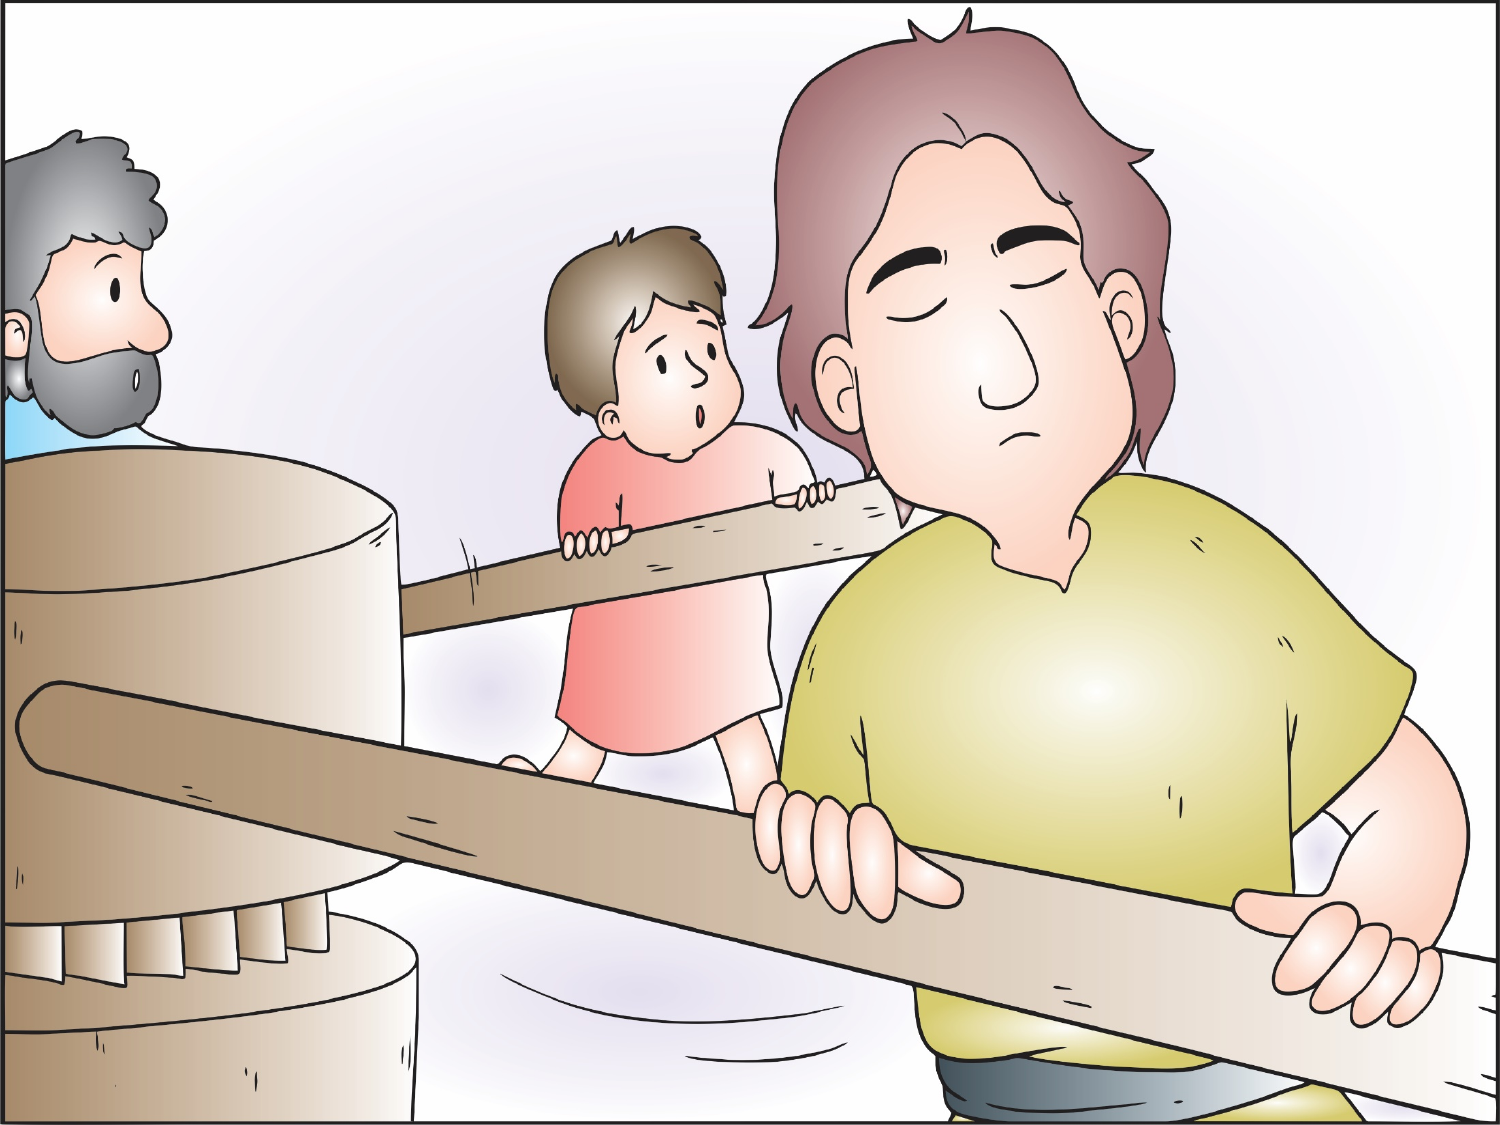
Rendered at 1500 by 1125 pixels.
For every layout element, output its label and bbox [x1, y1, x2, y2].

list [0, 0, 1500, 1125]
